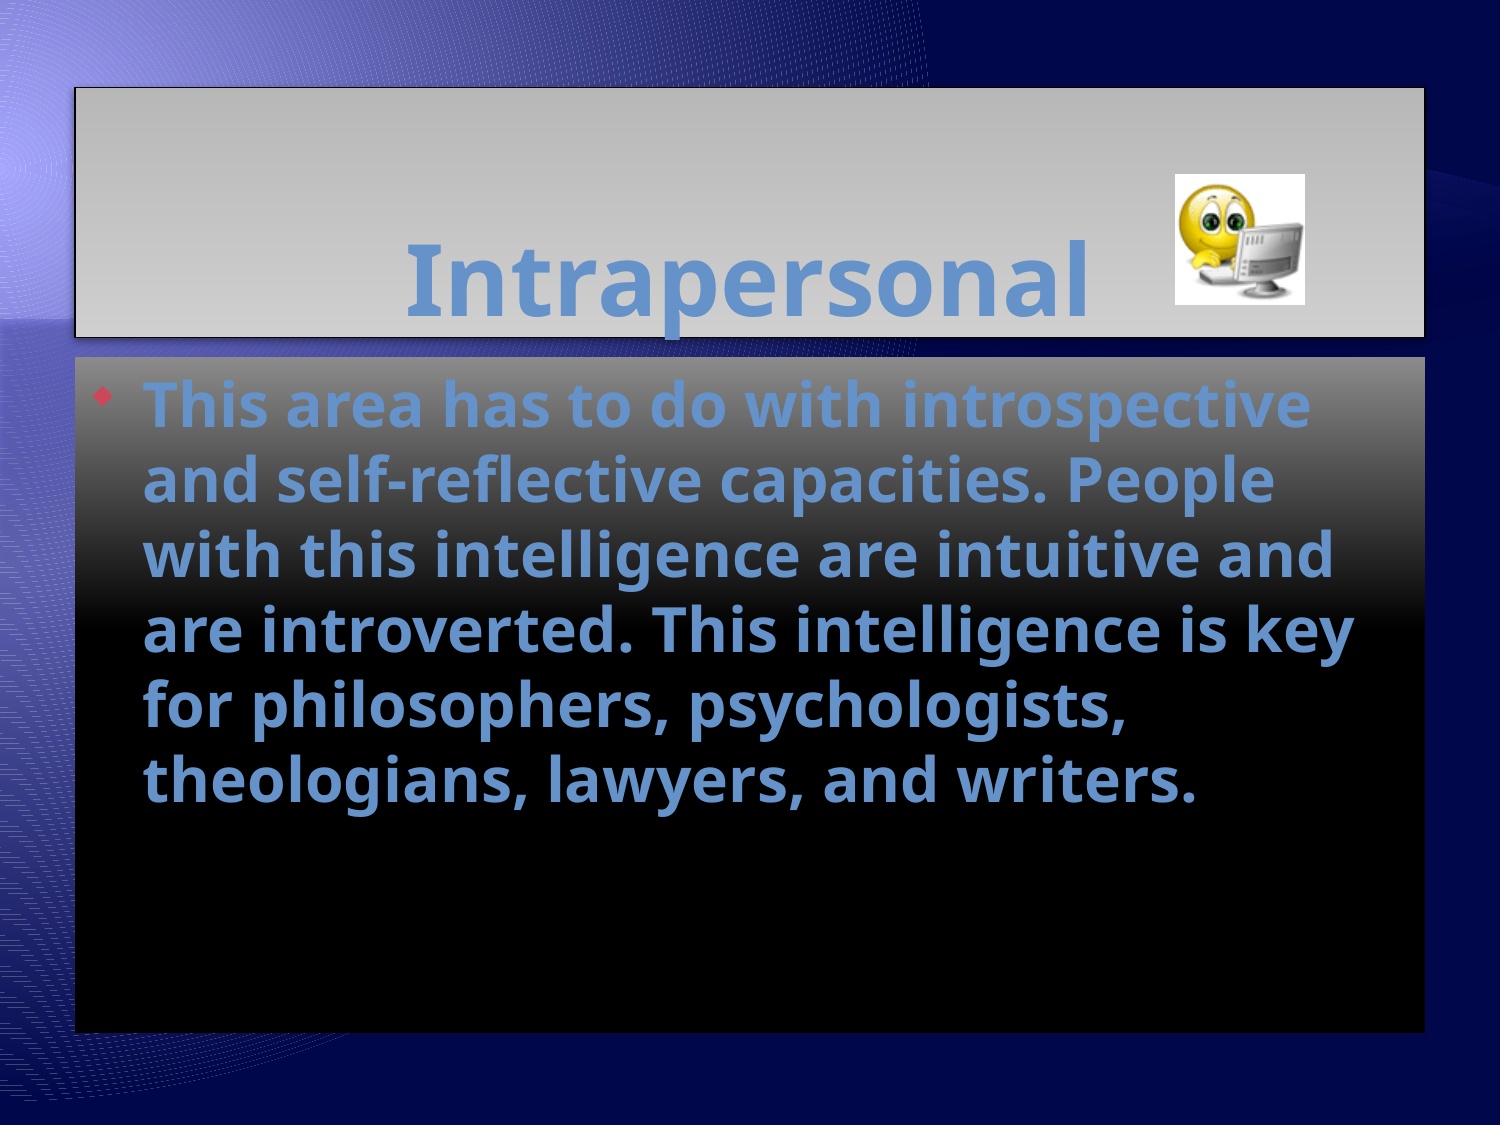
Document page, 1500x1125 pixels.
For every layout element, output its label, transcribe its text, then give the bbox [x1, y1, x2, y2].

list This area has to do with introspective and self-reflective capacities. People with this intelligence are intuitive and are introverted. This intelligence is key for philosophers, psychologists, theologians, lawyers, and writers. [75, 357, 1425, 1033]
title Intrapersonal [74, 87, 1426, 338]
picture [1174, 174, 1305, 305]
